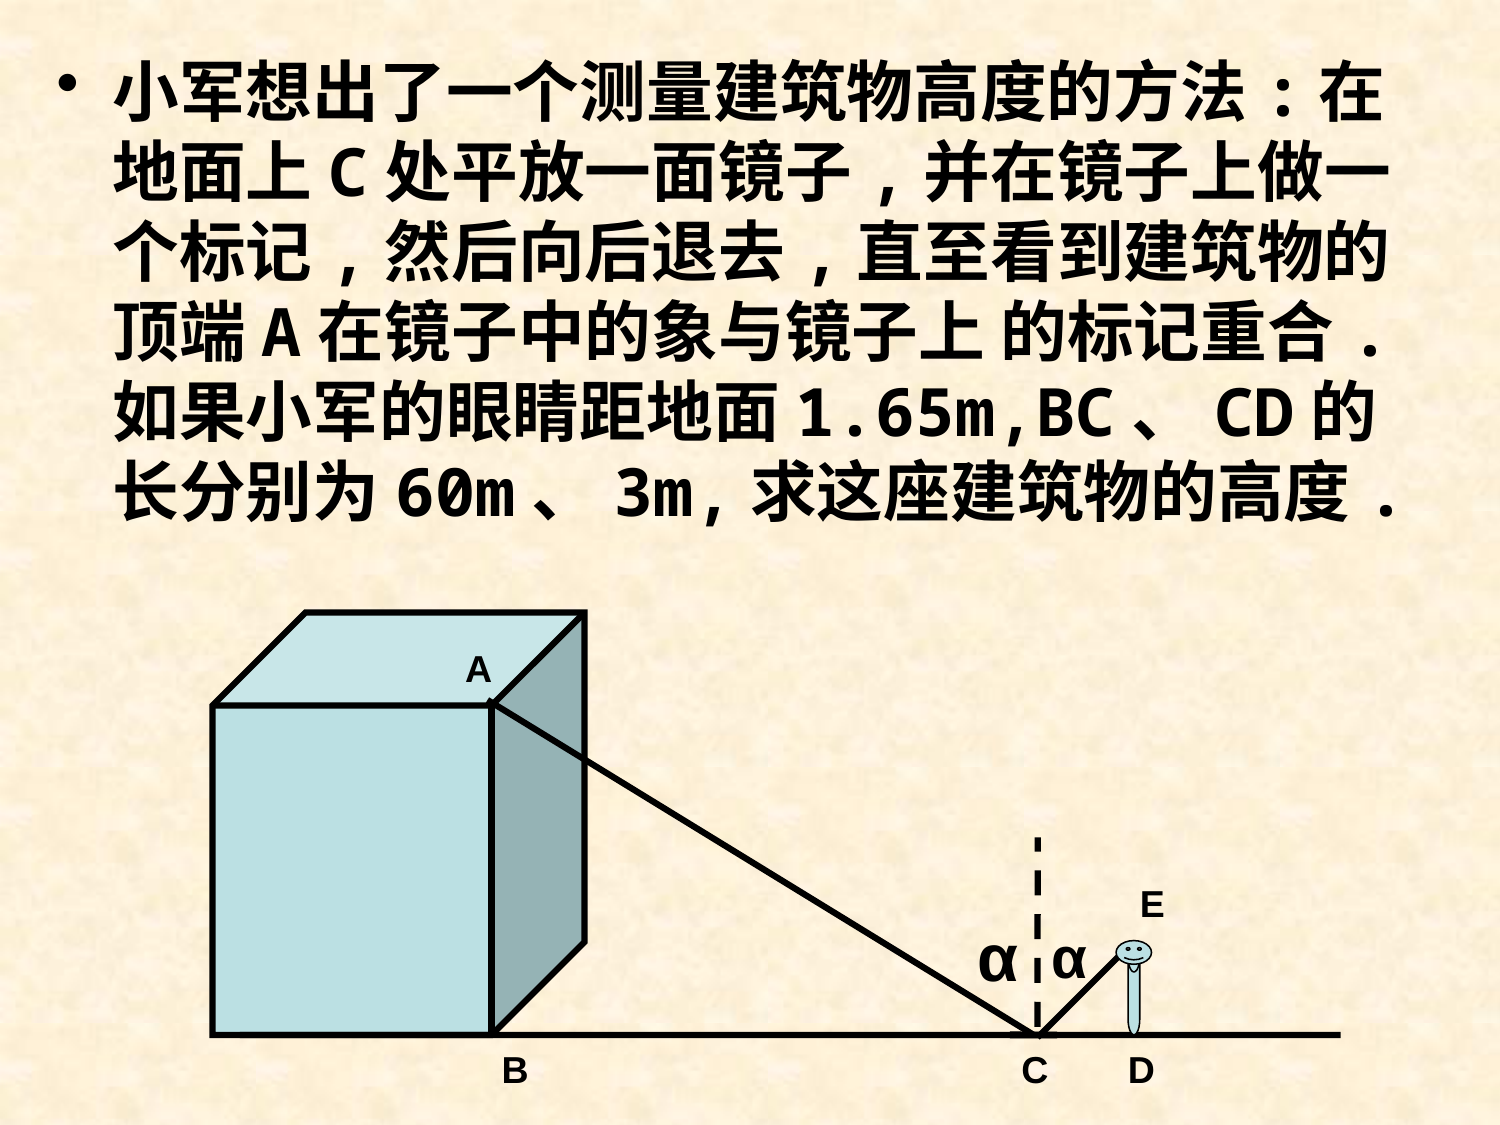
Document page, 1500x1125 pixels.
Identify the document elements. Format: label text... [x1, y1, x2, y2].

text_box [1116, 940, 1152, 965]
text_box C [1006, 1038, 1064, 1098]
text_box α [1036, 912, 1103, 998]
text_box [1128, 964, 1140, 1035]
text_box B [486, 1038, 544, 1098]
text_box α [963, 907, 1034, 1003]
text_box D [1113, 1038, 1170, 1098]
text_box E [1125, 872, 1180, 933]
text_box [212, 612, 585, 1035]
text_box A [450, 637, 507, 698]
picture [0, 0, 1500, 1125]
list 小军想出了一个测量建筑物高度的方法:在地面上C处平放一面镜子,并在镜子上做一个标记,然后向后退去,直至看到建筑物的顶端A在镜子中的象与镜子上 的标记重合.如果小军的眼睛距地面1.65m,BC、CD的长分别为60m、3m,求这座建筑物的高度. [41, 42, 1459, 551]
